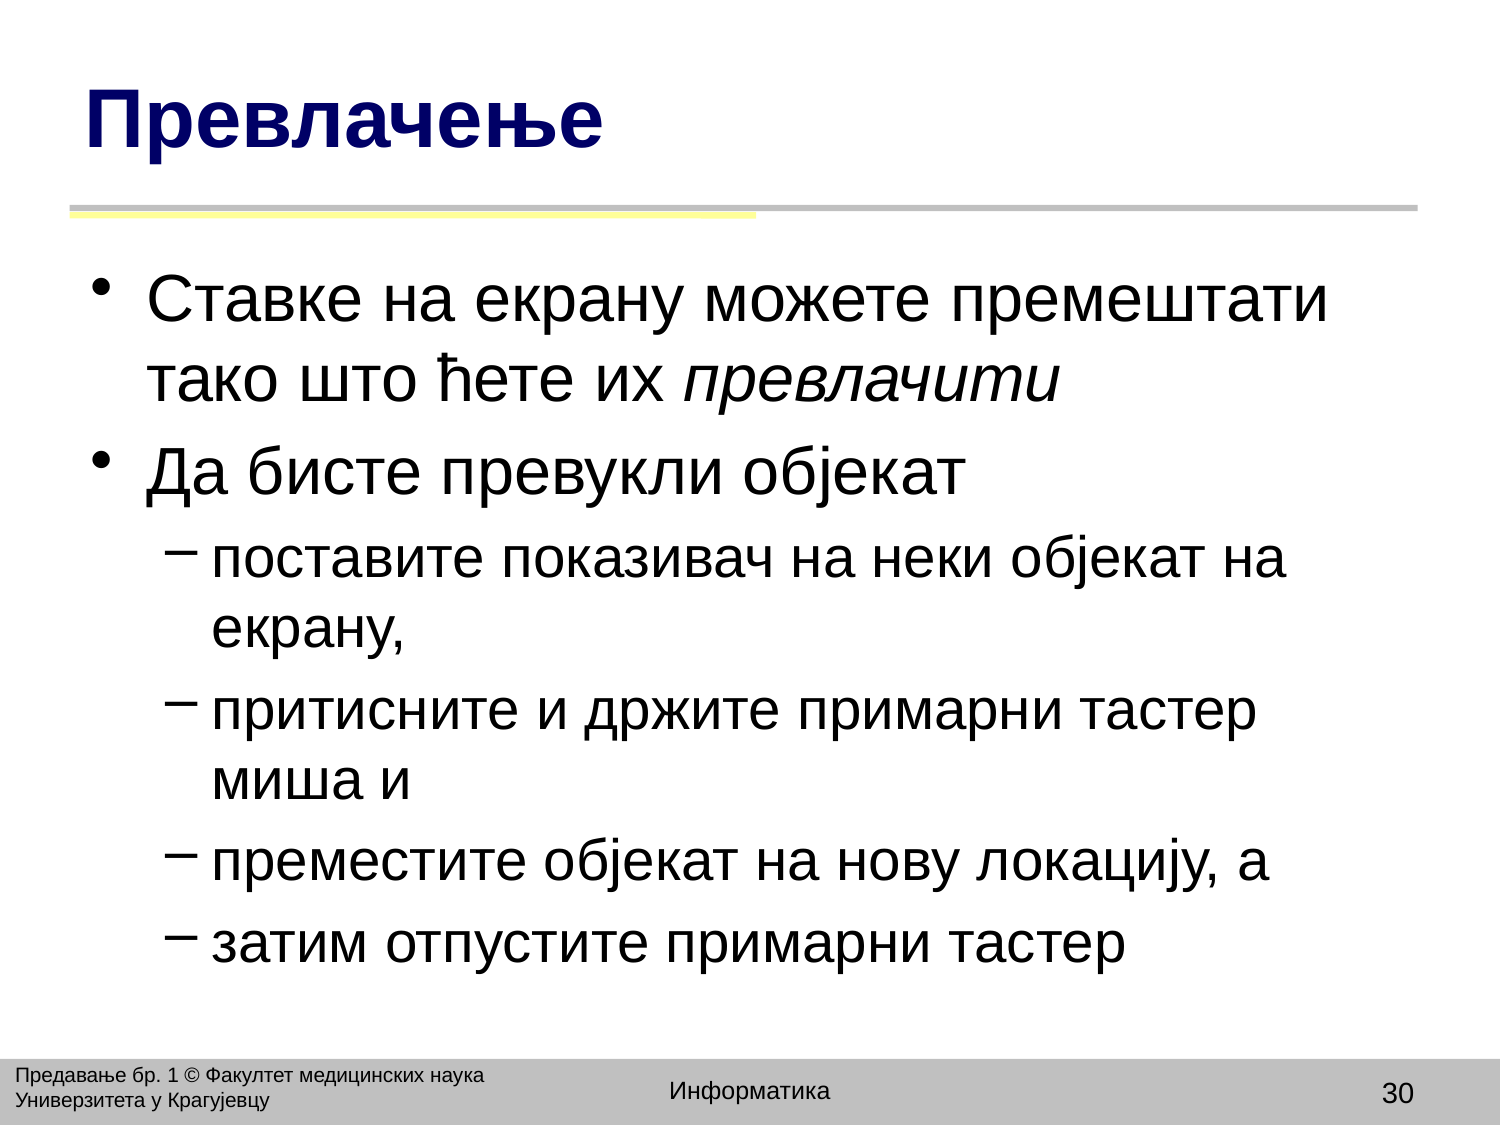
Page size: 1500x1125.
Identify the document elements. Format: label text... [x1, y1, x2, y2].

slide_number 30 [1079, 1066, 1430, 1125]
title Превлачење [69, 19, 1426, 208]
footer Информатика [512, 1066, 988, 1125]
slide_number Предавање бр. 1 © Факултет медицинских наука Универзитета у Крагујевцу [0, 1053, 599, 1108]
list Ставке на екрану можете премештати тако што ћете их превлачити Да бисте превукли објекат поставите показивач на неки објекат на екрану, притисните и држите примарни тастер миша и преместите објекат на нову локацију, а затим отпустите примарни тастер [74, 246, 1426, 1023]
